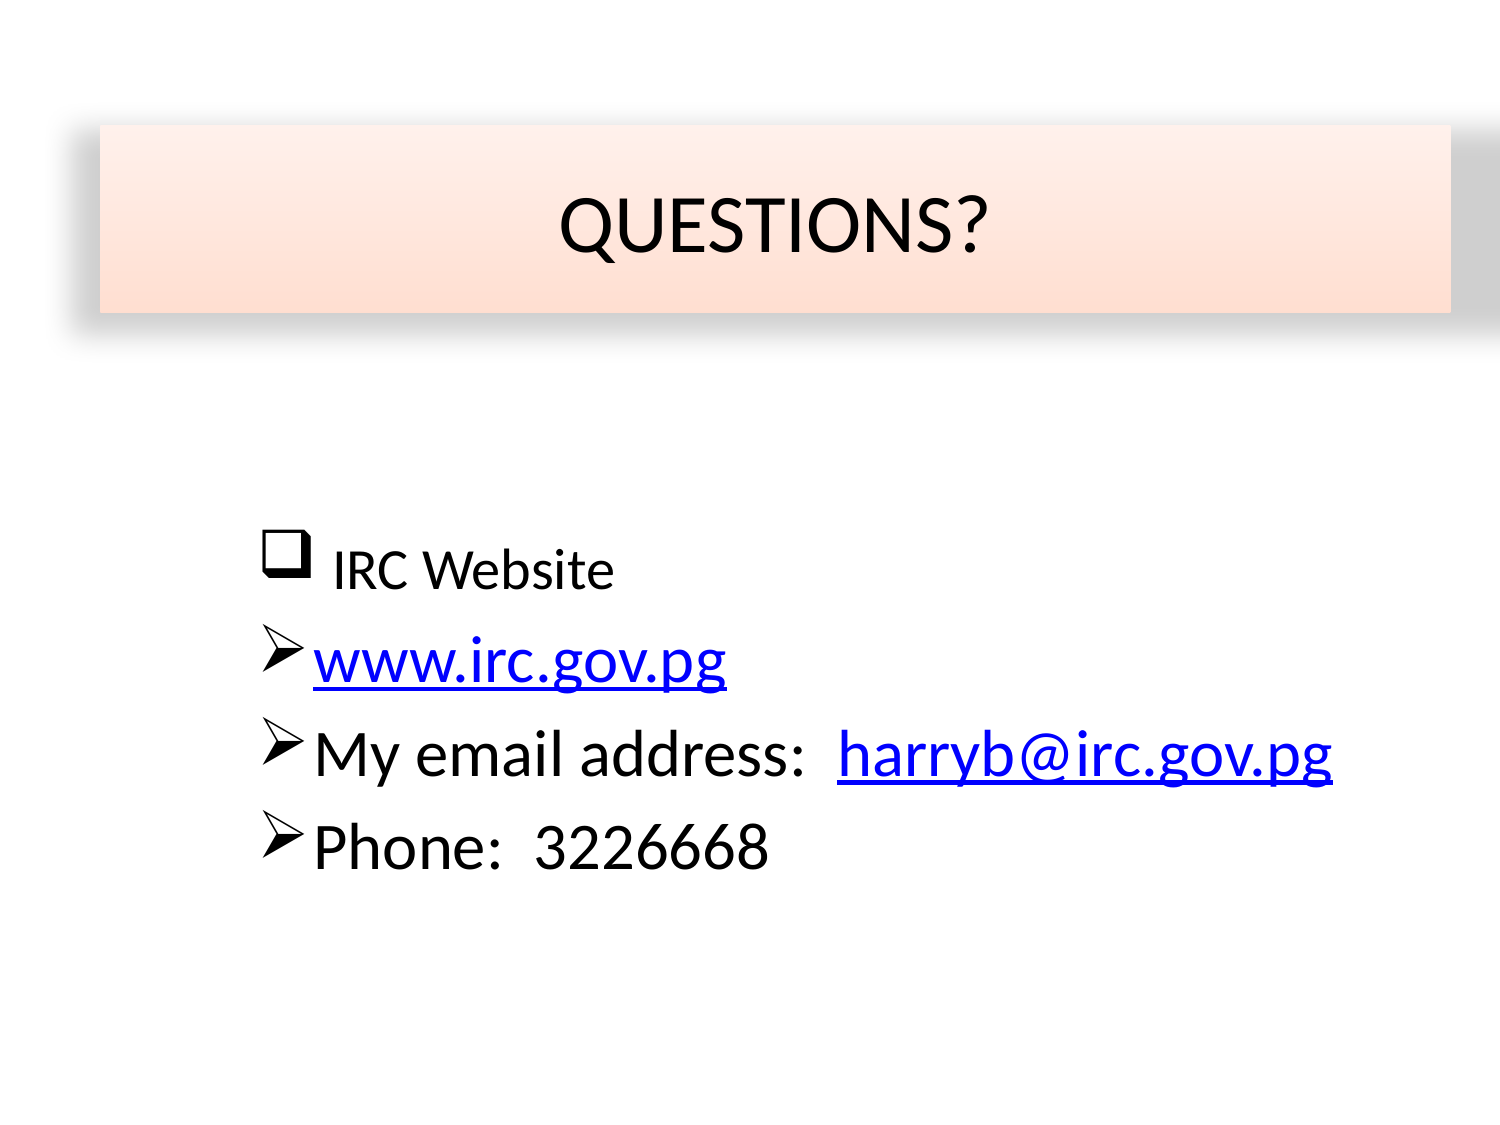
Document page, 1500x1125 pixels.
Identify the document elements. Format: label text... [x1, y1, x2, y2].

list IRC Website www.irc.gov.pg My email address: harryb@irc.gov.pg Phone: 3226668 [242, 515, 1425, 1005]
title QUESTIONS? [100, 125, 1451, 314]
